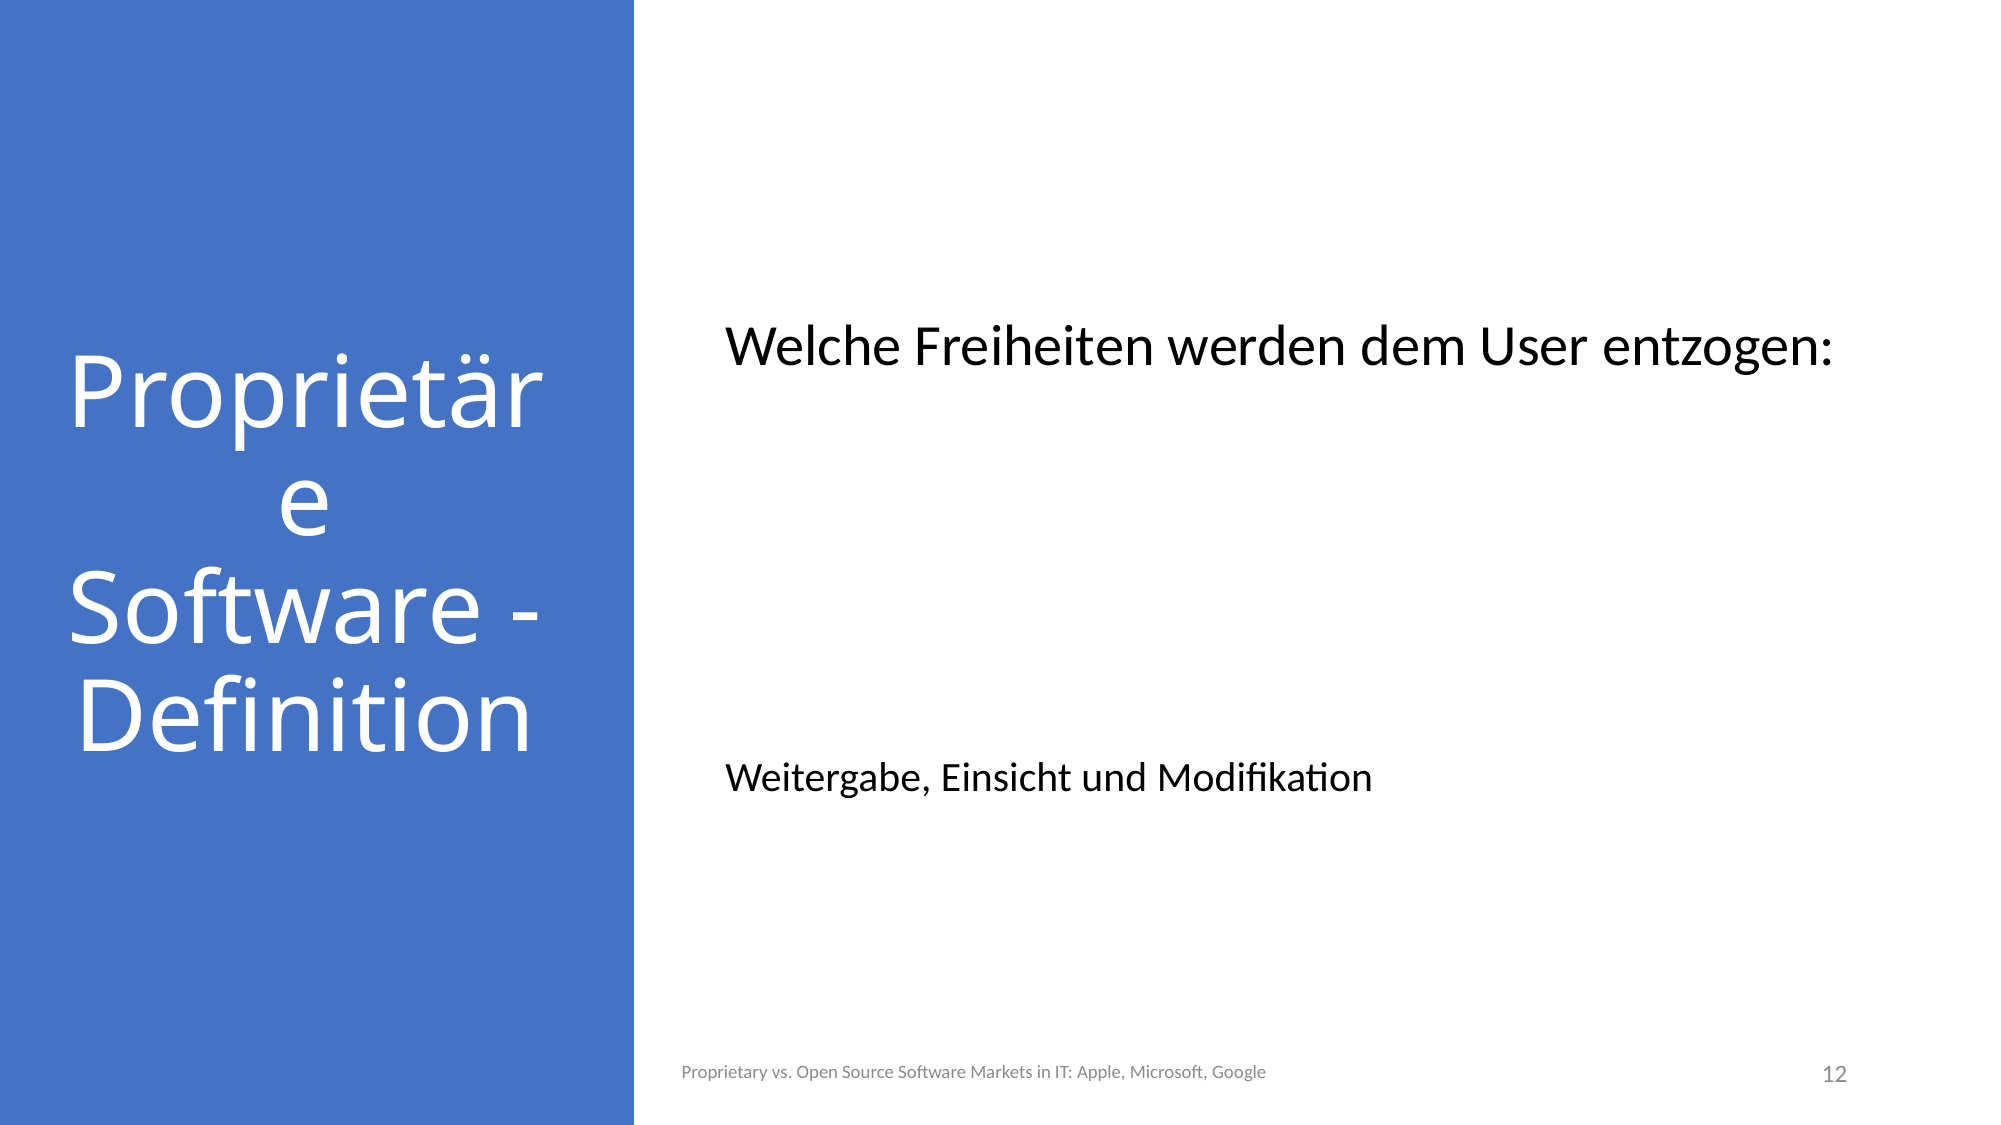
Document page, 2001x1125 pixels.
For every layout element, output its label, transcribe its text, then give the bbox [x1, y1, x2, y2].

list Welche Freiheiten werden dem User entzogen: [710, 263, 1907, 431]
text_box Weitergabe, Einsicht und Modifikation [710, 694, 1907, 862]
title Proprietäre Software - Definition [42, 334, 568, 785]
footer Proprietary vs. Open Source Software Markets in IT: Apple, Microsoft, Google [666, 1042, 1338, 1103]
slide_number 12 [1412, 1042, 1863, 1103]
text_box [0, 0, 635, 1125]
